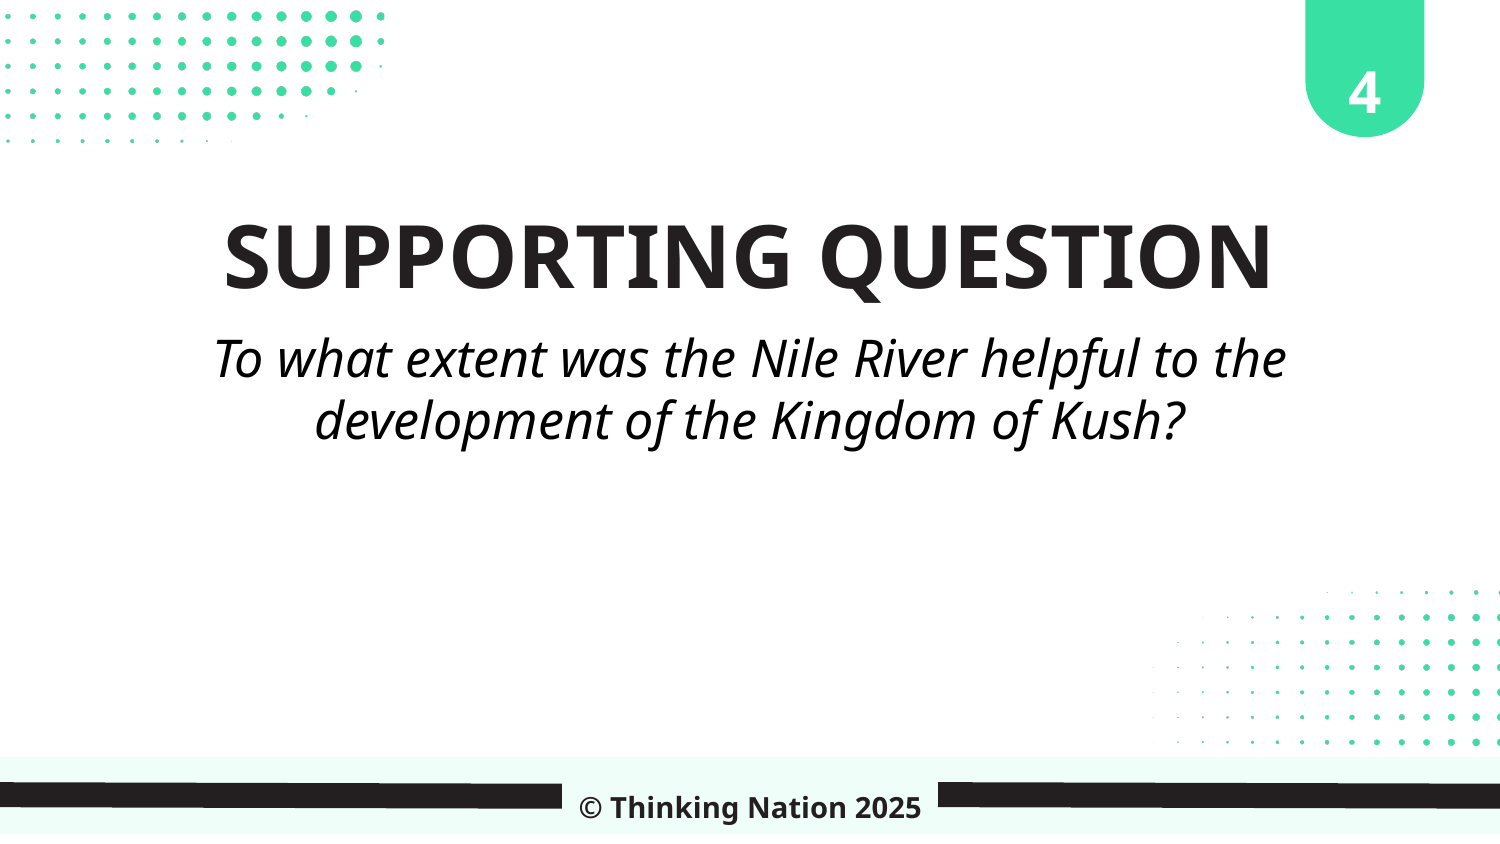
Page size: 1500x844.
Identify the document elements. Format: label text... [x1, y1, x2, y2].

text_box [1300, 0, 1430, 138]
text_box [1128, 590, 1500, 755]
text_box SUPPORTING QUESTION [209, 159, 1291, 307]
text_box [0, 0, 385, 144]
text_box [0, 756, 1500, 835]
text_box To what extent was the Nile River helpful to the development of the Kingdom of Kush? [146, 324, 1353, 451]
